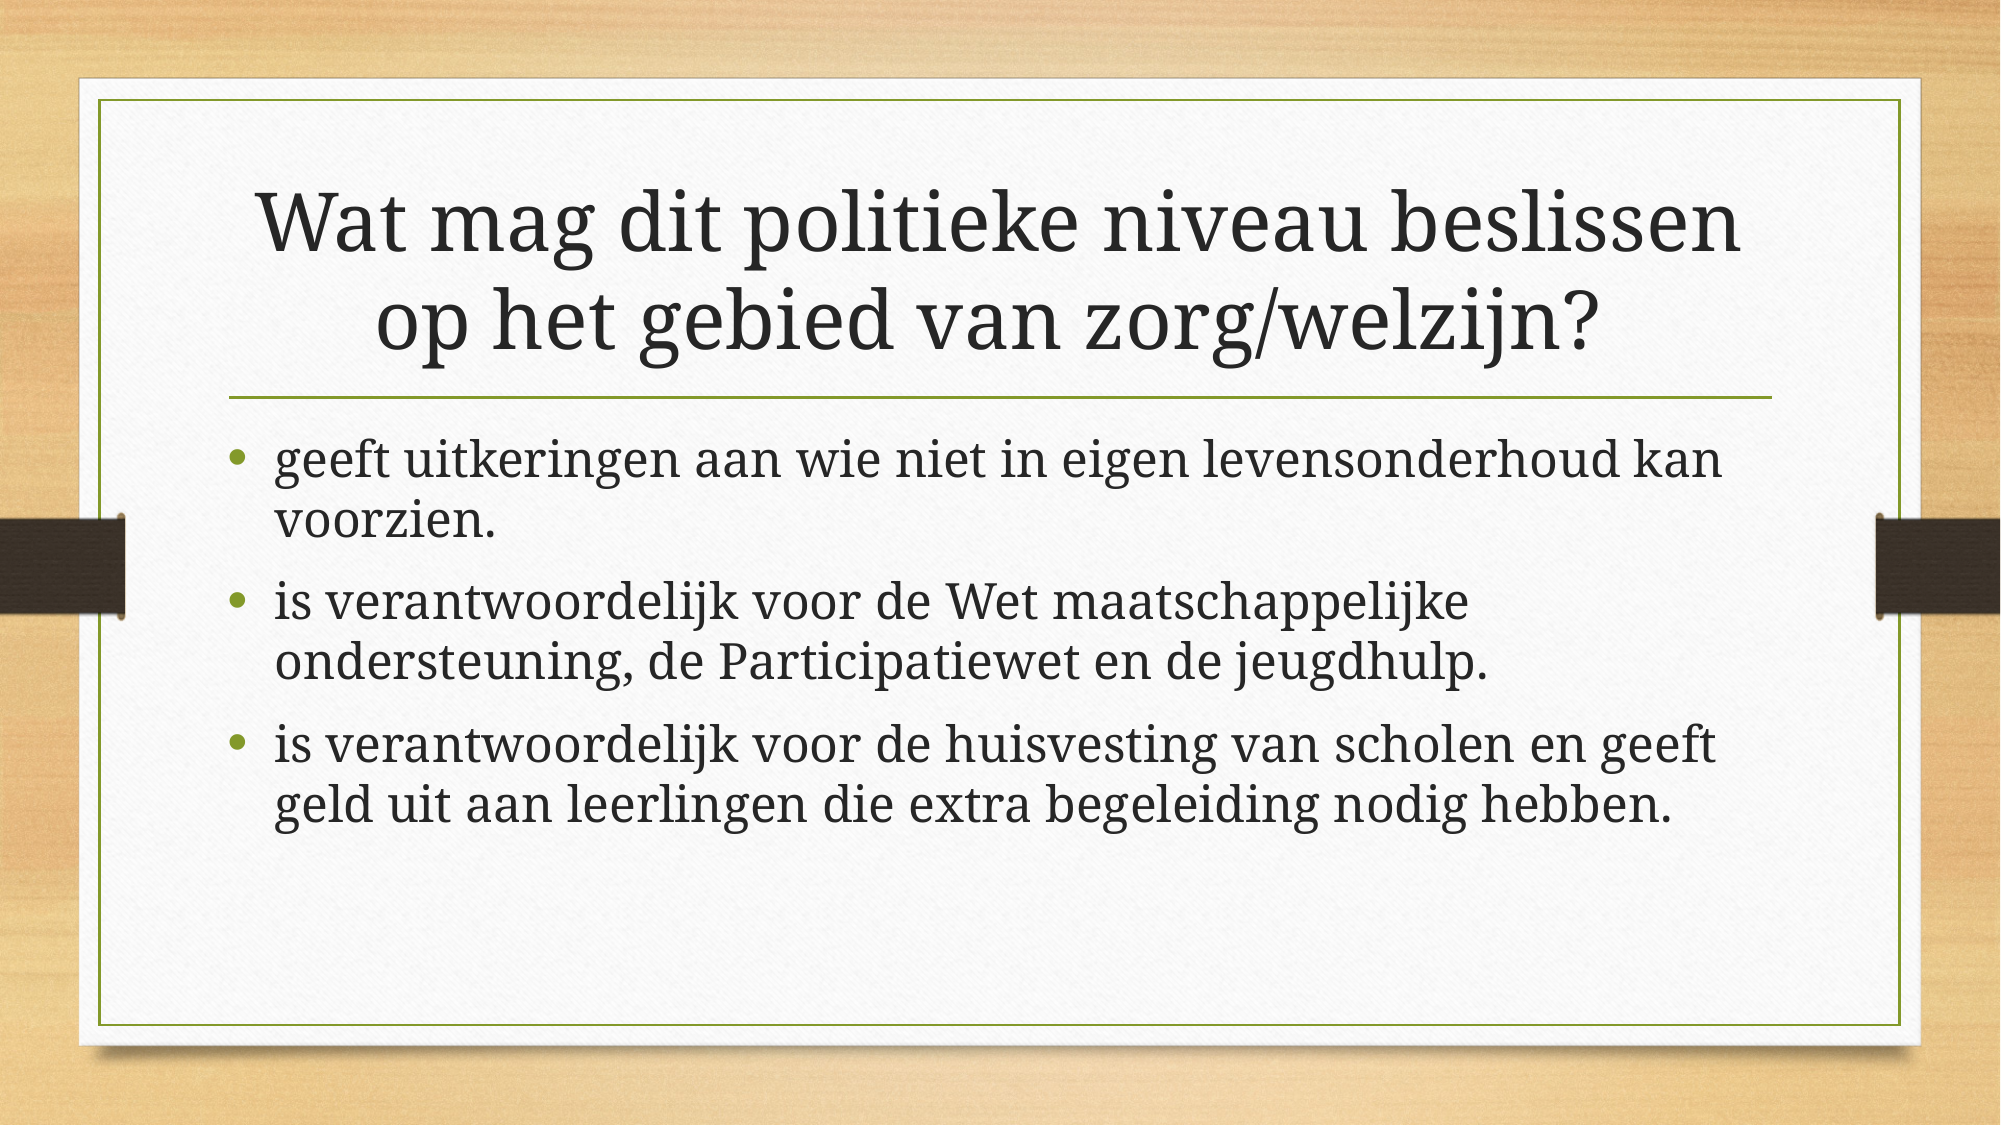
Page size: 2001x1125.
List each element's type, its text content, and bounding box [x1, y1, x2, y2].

title Wat mag dit politieke niveau beslissen op het gebied van zorg/welzijn? [212, 161, 1788, 375]
picture [0, 0, 2001, 1125]
list geeft uitkeringen aan wie niet in eigen levensonderhoud kan voorzien. is verantwoordelijk voor de Wet maatschappelijke ondersteuning, de Participatiewet en de jeugdhulp. is verantwoordelijk voor de huisvesting van scholen en geeft geld uit aan leerlingen die extra begeleiding nodig hebben. [212, 419, 1788, 964]
